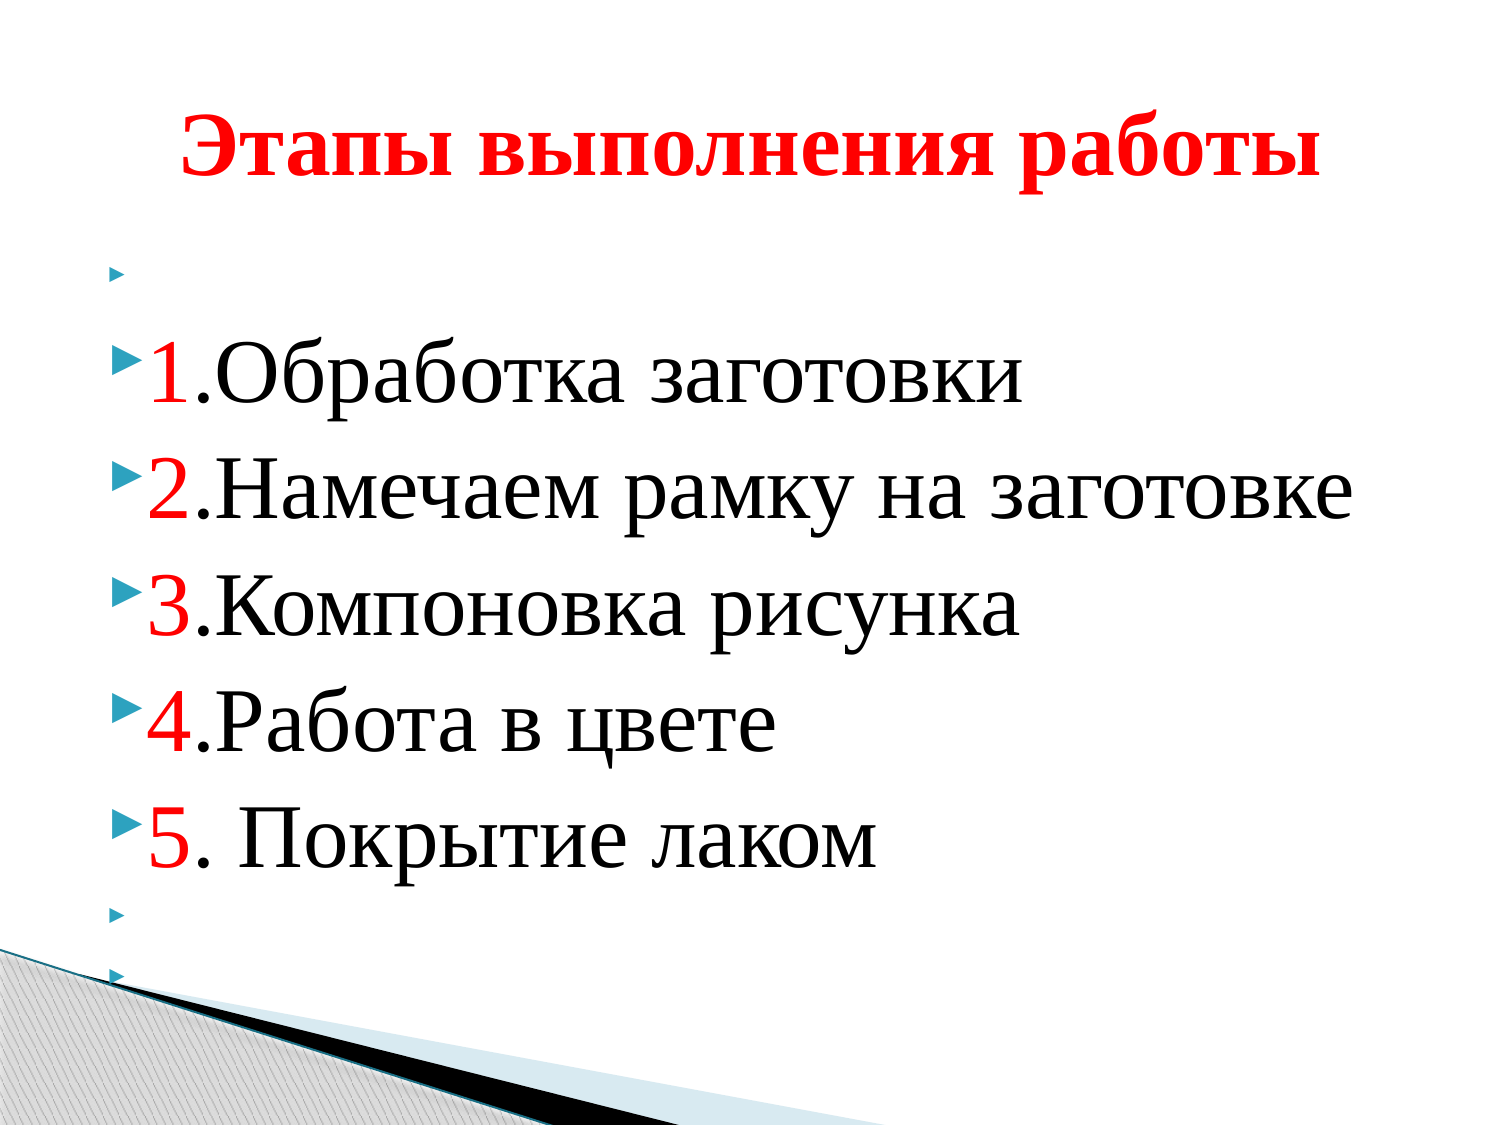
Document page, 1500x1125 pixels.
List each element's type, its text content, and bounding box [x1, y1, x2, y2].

list 1.Обработка заготовки 2.Намечаем рамку на заготовке 3.Компоновка рисунка 4.Работа в цвете 5. Покрытие лаком [75, 243, 1425, 1020]
title Этапы выполнения работы [75, 45, 1425, 233]
